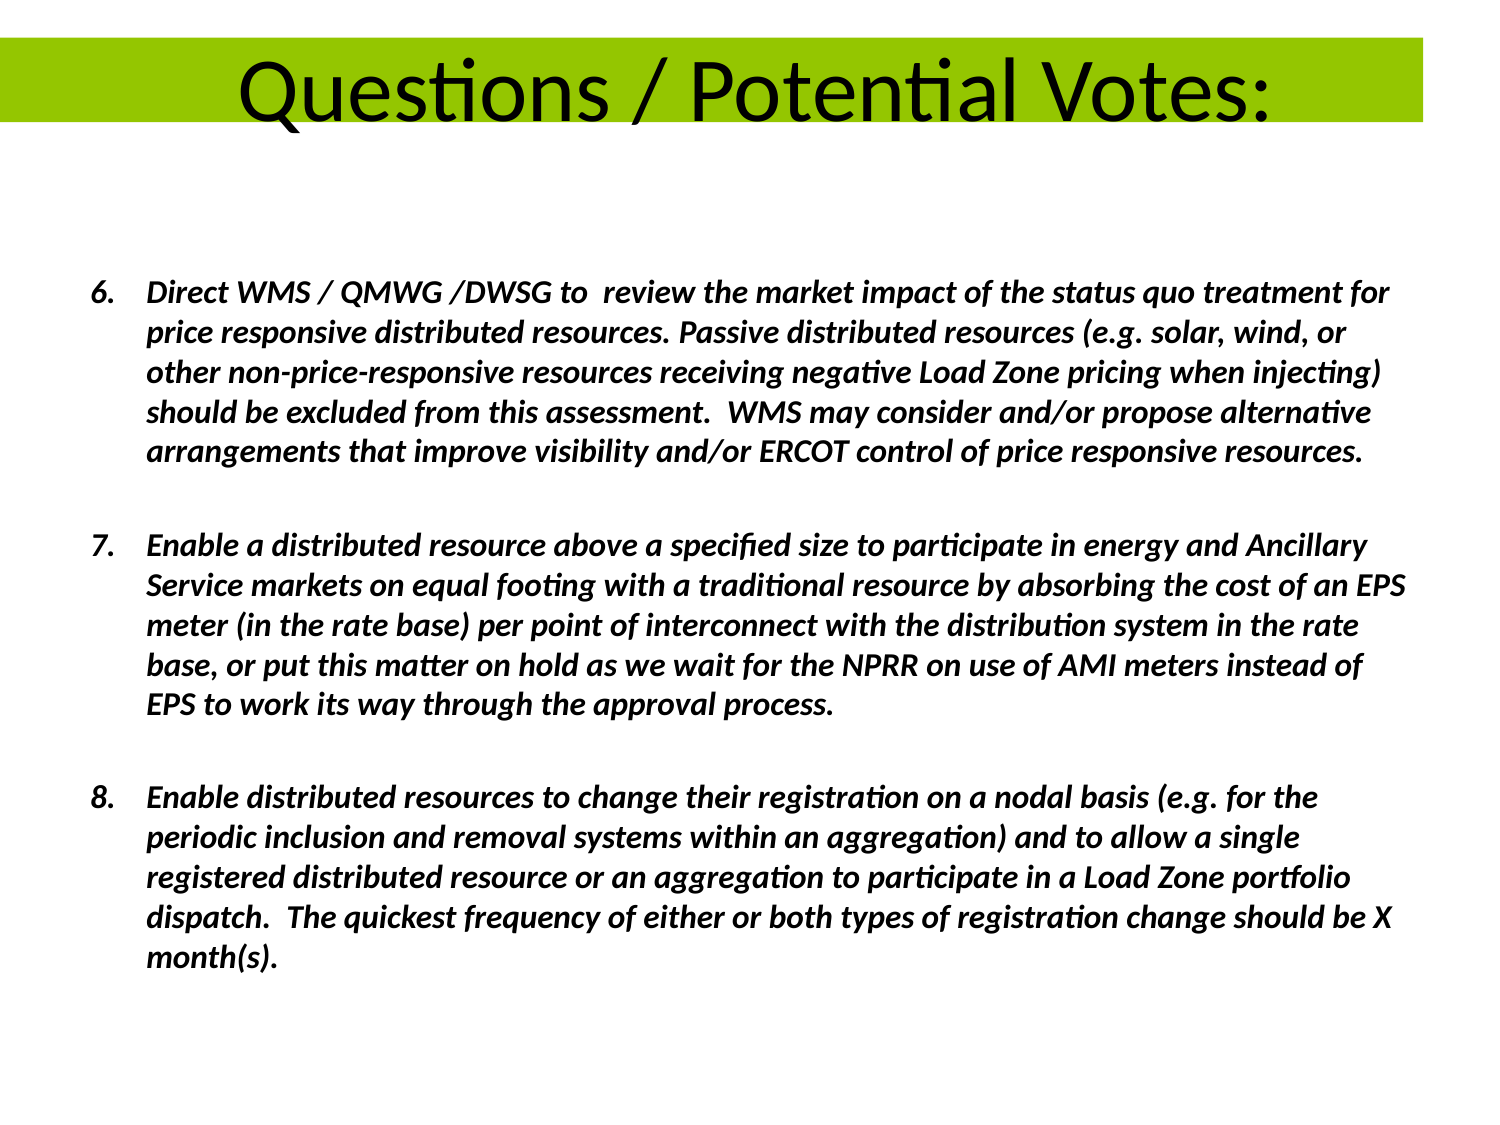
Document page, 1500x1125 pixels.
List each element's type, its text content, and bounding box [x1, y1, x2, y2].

title Questions / Potential Votes: [81, 0, 1432, 179]
list Direct WMS / QMWG /DWSG to review the market impact of the status quo treatment for price responsive distributed resources. Passive distributed resources (e.g. solar, wind, or other non-price-responsive resources receiving negative Load Zone pricing when injecting) should be excluded from this assessment. WMS may consider and/or propose alternative arrangements that improve visibility and/or ERCOT control of price responsive resources. Enable a distributed resource above a specified size to participate in energy and Ancillary Service markets on equal footing with a traditional resource by absorbing the cost of an EPS meter (in the rate base) per point of interconnect with the distribution system in the rate base, or put this matter on hold as we wait for the NPRR on use of AMI meters instead of EPS to work its way through the approval process. Enable distributed resources to change their registration on a nodal basis (e.g. for the periodic inclusion and removal systems within an aggregation) and to allow a single registered distributed resource or an aggregation to participate in a Load Zone portfolio dispatch. The quickest frequency of either or both types of registration change should be X month(s). [75, 262, 1425, 1005]
